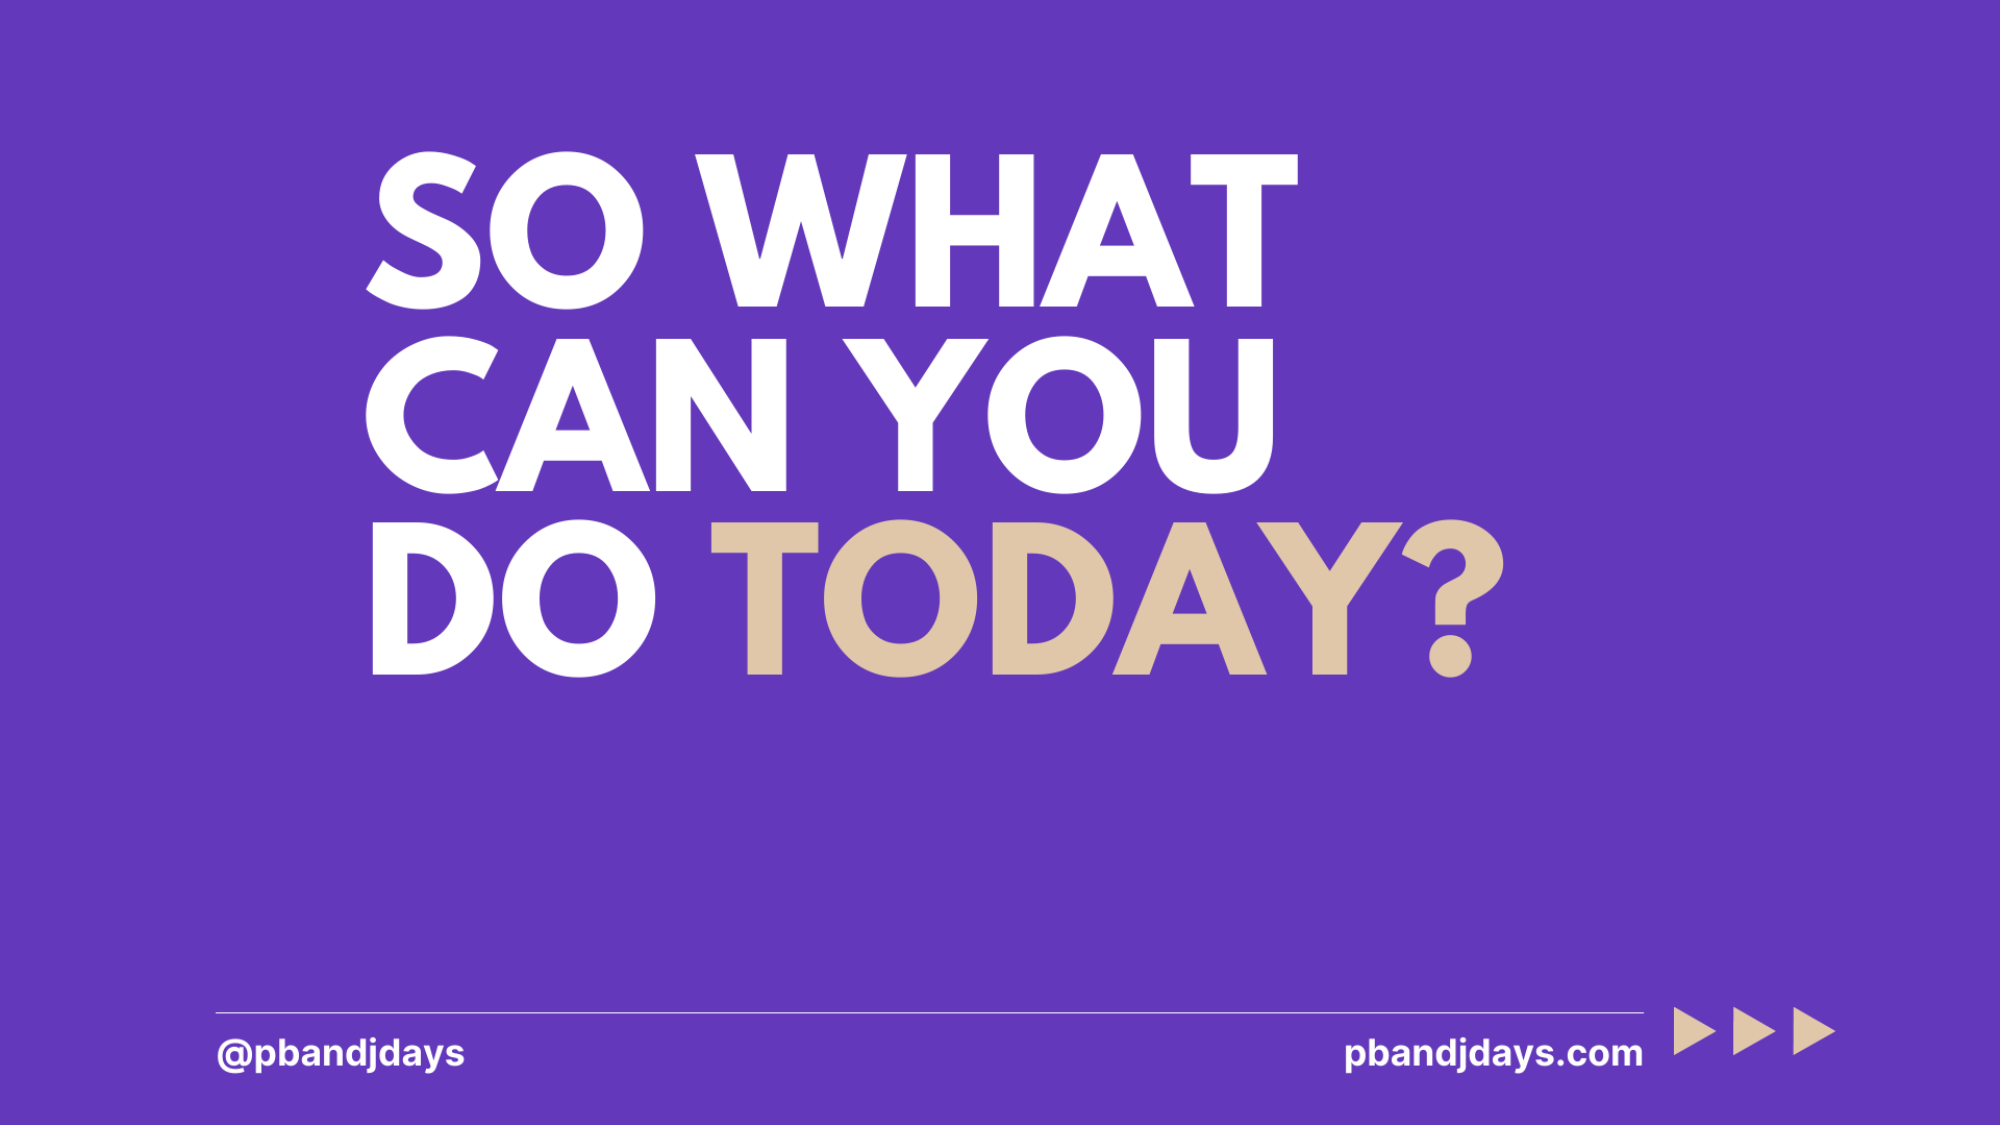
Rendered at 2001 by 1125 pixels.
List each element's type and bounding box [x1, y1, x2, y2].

list [0, 0, 2000, 1125]
